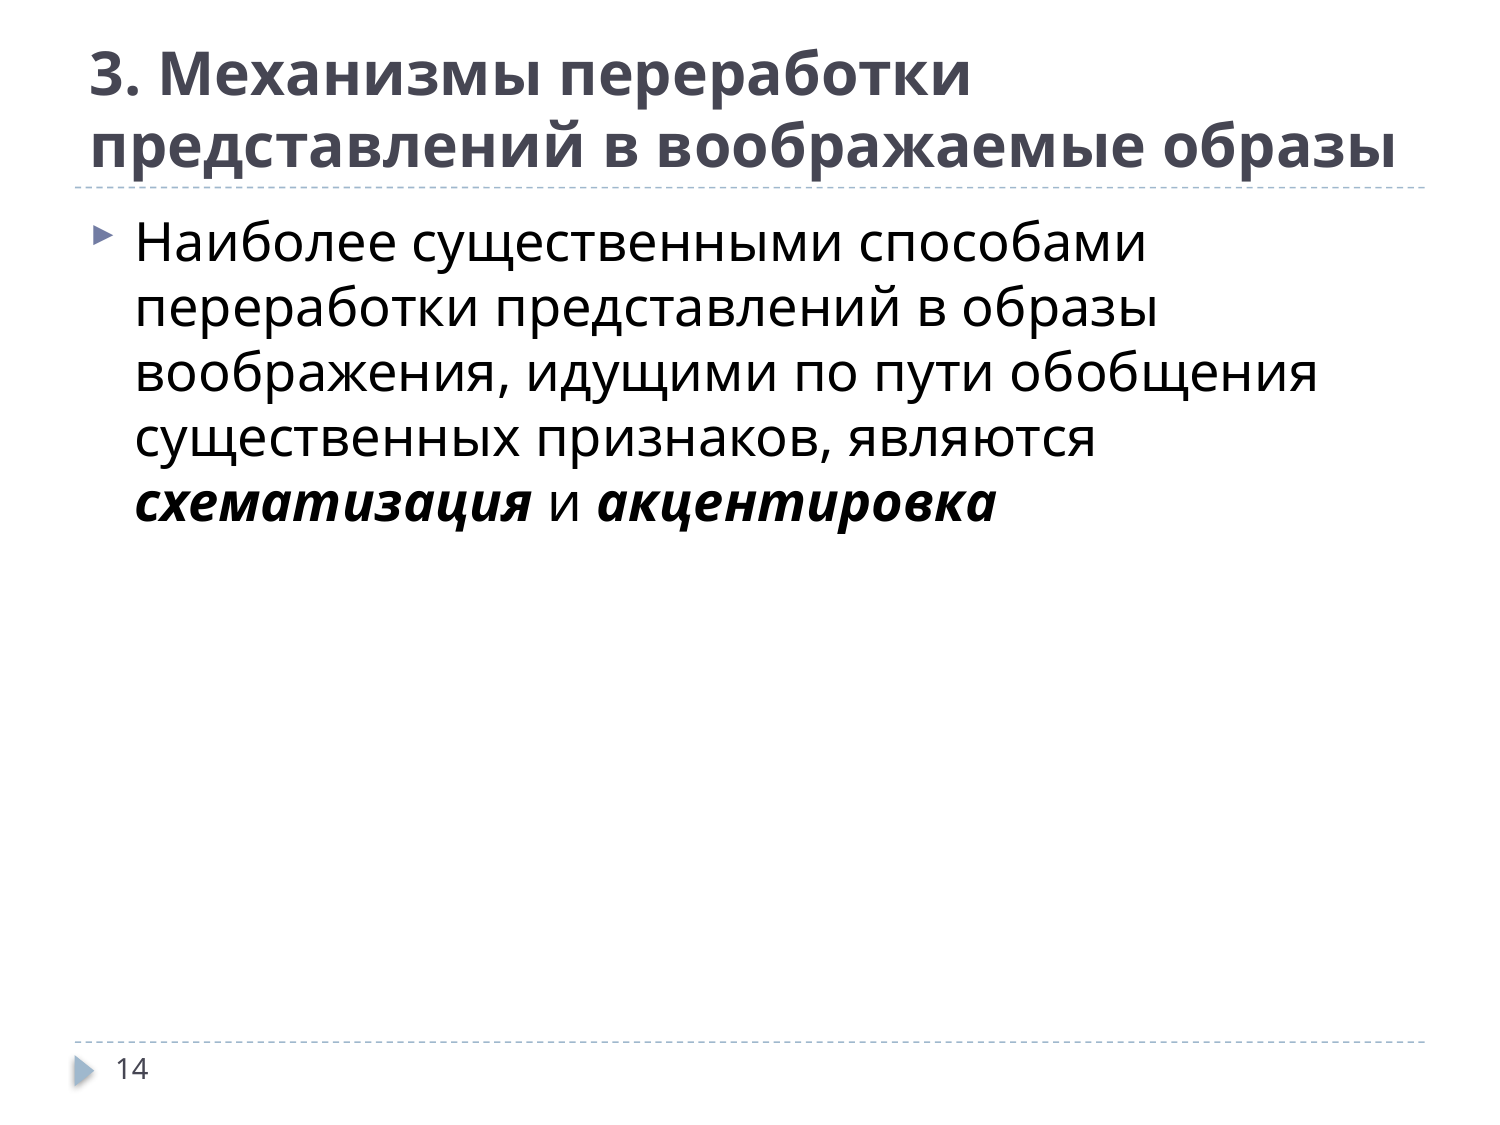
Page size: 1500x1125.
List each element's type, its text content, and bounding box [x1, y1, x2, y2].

title 3. Механизмы переработки представлений в воображаемые образы [75, 24, 1425, 188]
list Наиболее существенными способами переработки представлений в образы воображения, идущими по пути обобщения существенных признаков, являются схематизация и акцентировка [75, 200, 1425, 1010]
slide_number 14 [100, 1042, 426, 1103]
